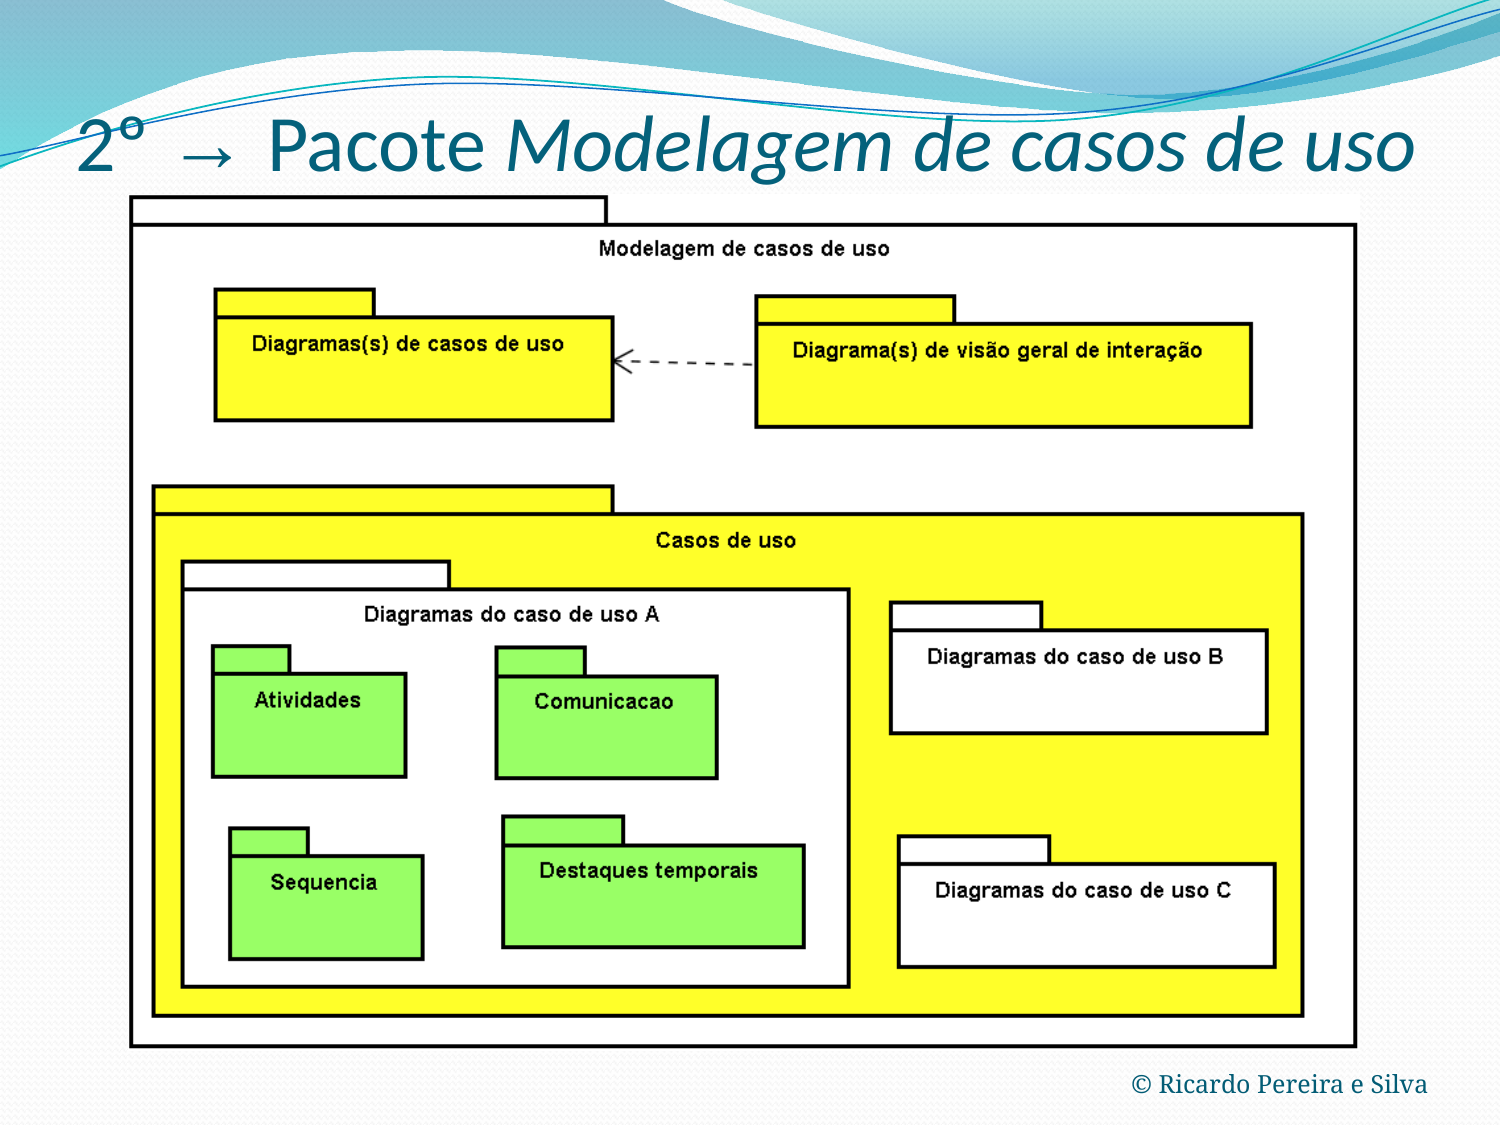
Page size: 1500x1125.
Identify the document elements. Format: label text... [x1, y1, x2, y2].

picture [128, 194, 1360, 1051]
footer © Ricardo Pereira e Silva [1101, 1042, 1429, 1103]
title 2º → Pacote Modelagem de casos de uso [75, 58, 1425, 188]
